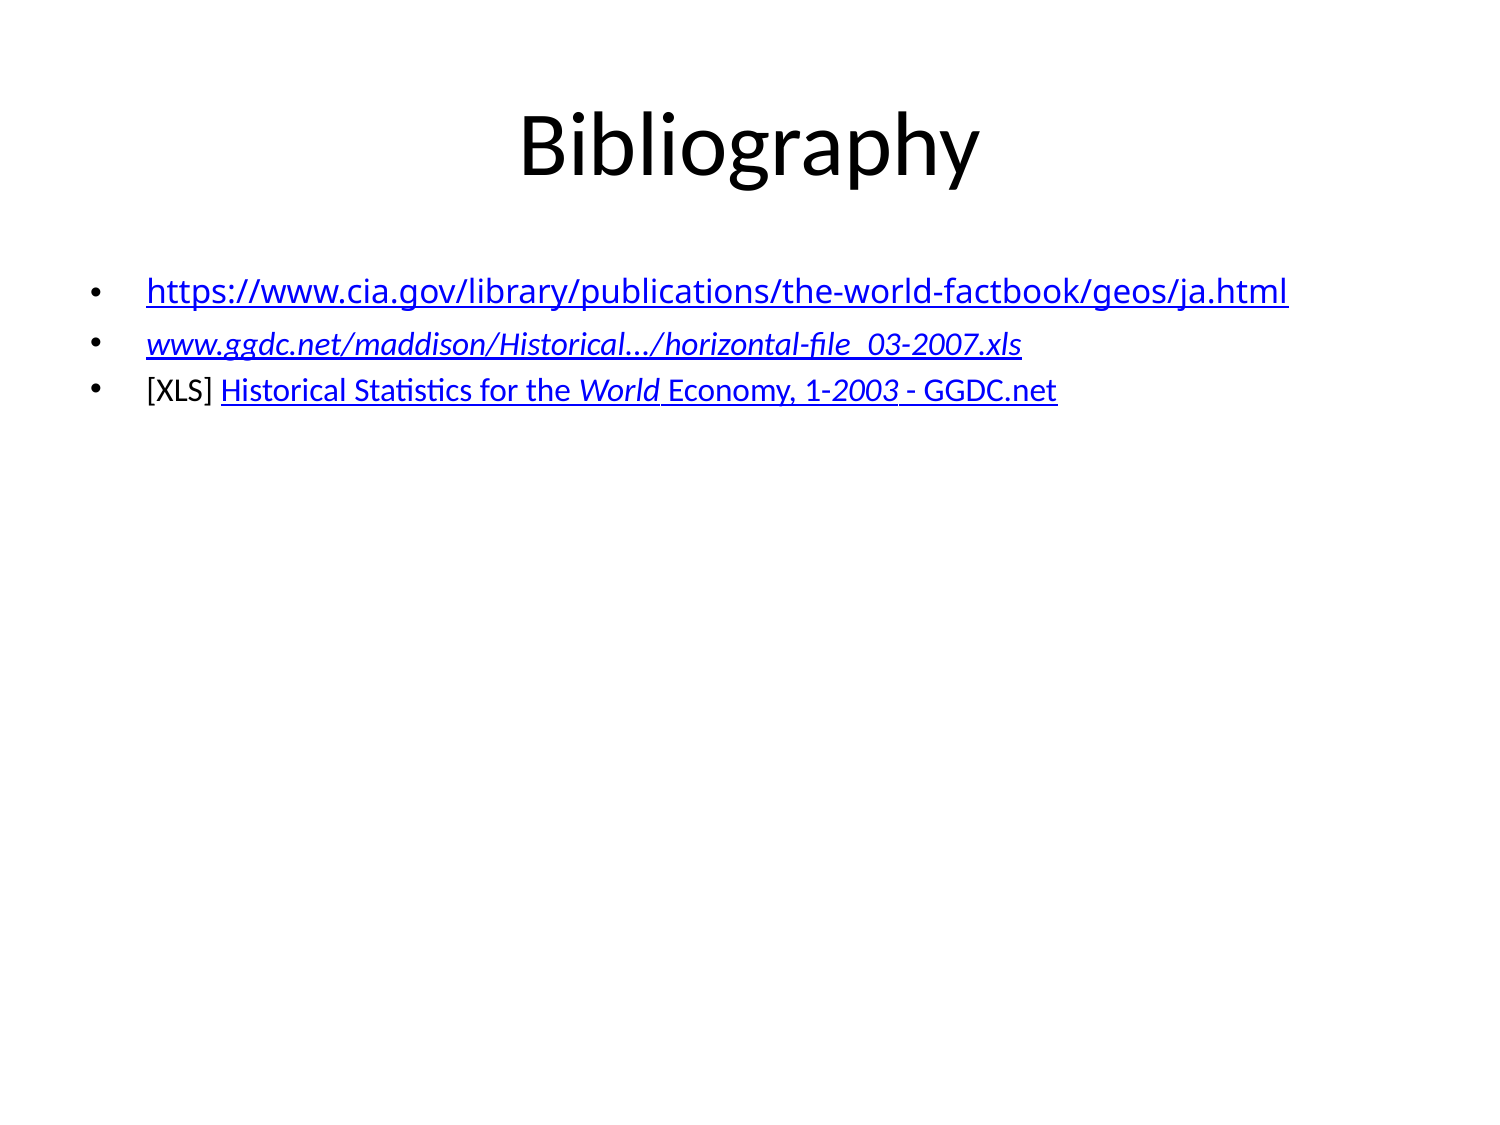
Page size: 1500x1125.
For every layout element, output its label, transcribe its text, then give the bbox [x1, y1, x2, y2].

list https://www.cia.gov/library/publications/the-world-factbook/geos/ja.html www.ggdc.net/maddison/Historical.../horizontal-file_03-2007.xls [XLS] Historical Statistics for the World Economy, 1-2003 - GGDC.net [75, 262, 1425, 1005]
title Bibliography [75, 45, 1425, 233]
